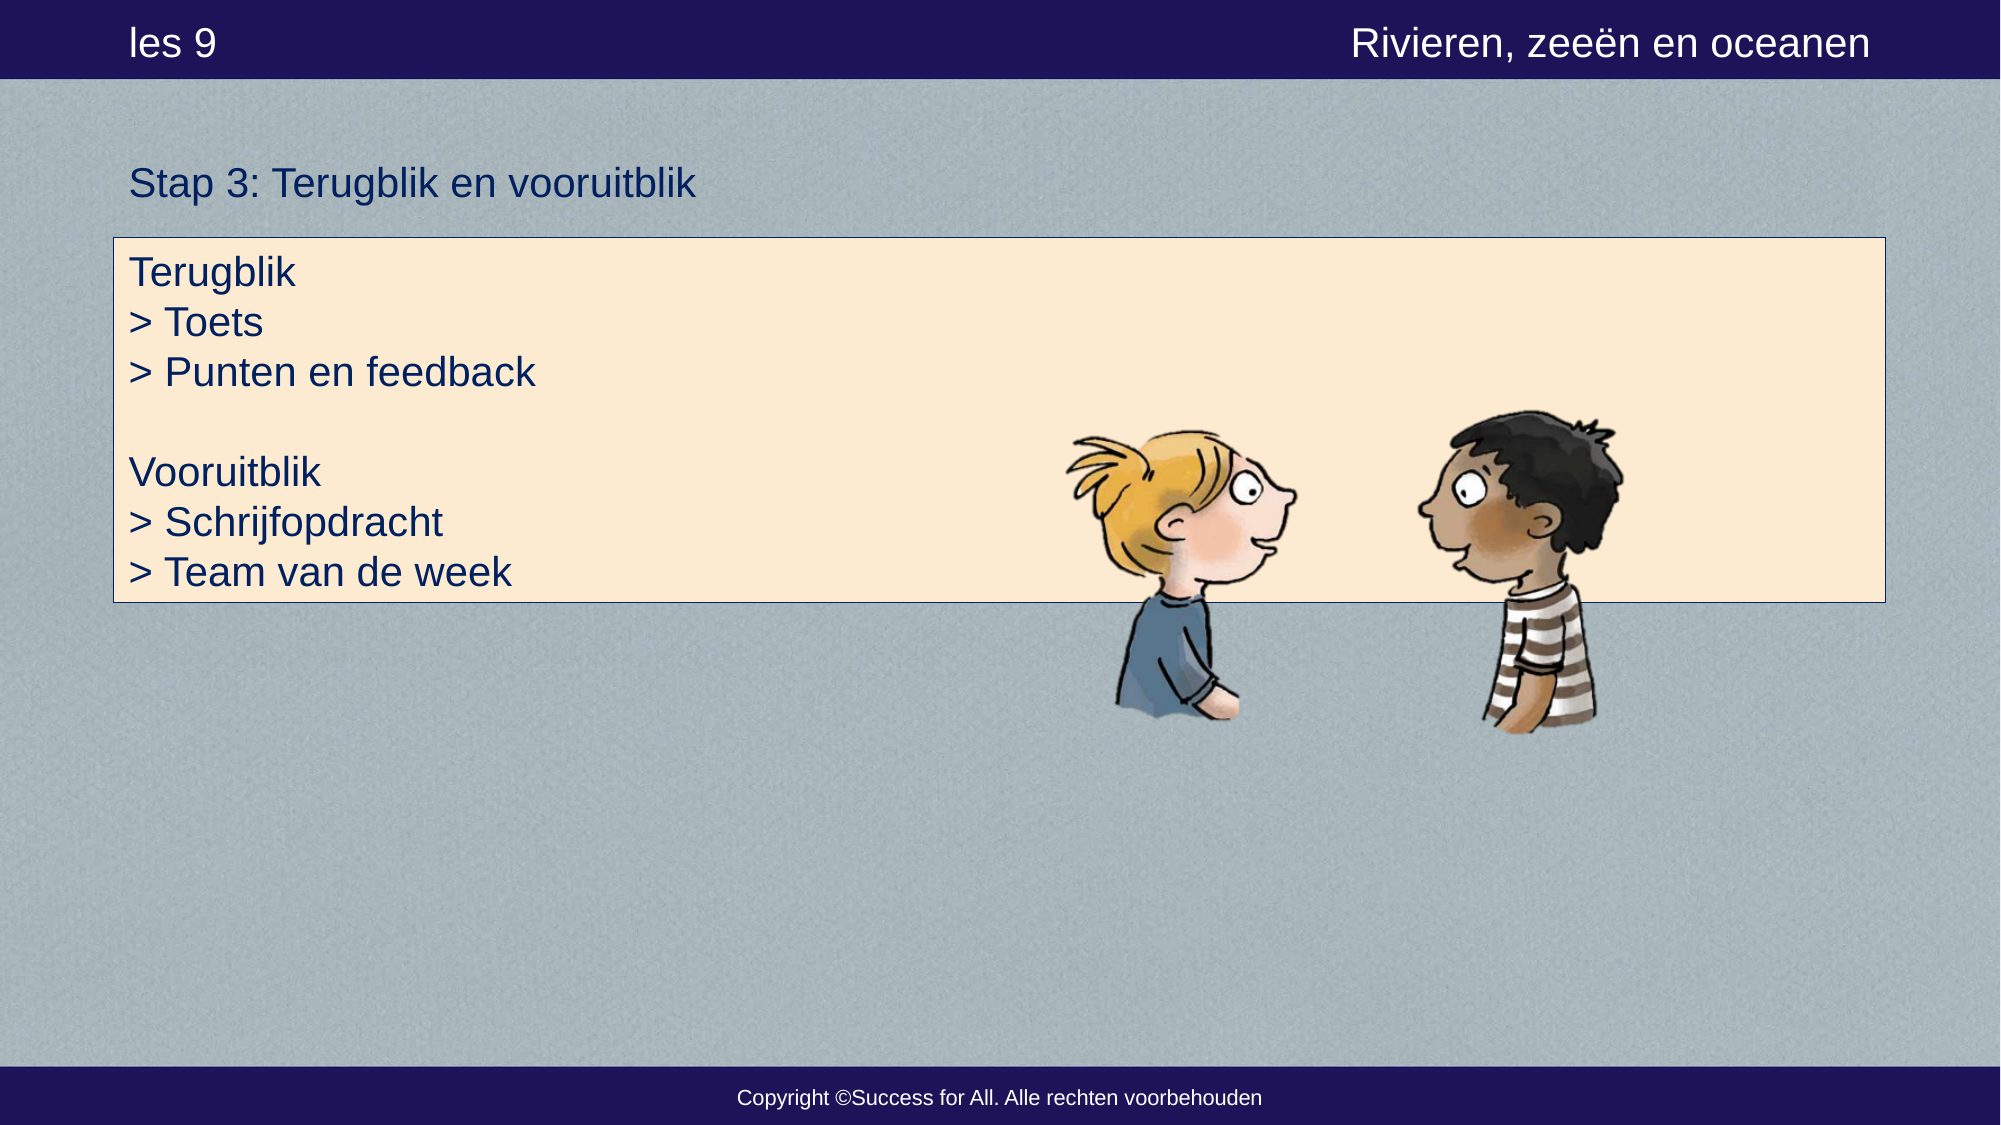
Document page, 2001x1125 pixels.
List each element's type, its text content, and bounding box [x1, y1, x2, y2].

text_box Stap 3: Terugblik en vooruitblik [113, 148, 1635, 214]
text_box Copyright ©Success for All. Alle rechten voorbehouden [0, 1076, 2000, 1125]
text_box les 9 [114, 8, 354, 73]
text_box Rivieren, zeeën en oceanen [999, 8, 1886, 73]
picture [0, 0, 2001, 1125]
text_box Terugblik > Toets > Punten en feedback Vooruitblik > Schrijfopdracht > Team van de week [113, 237, 1886, 603]
